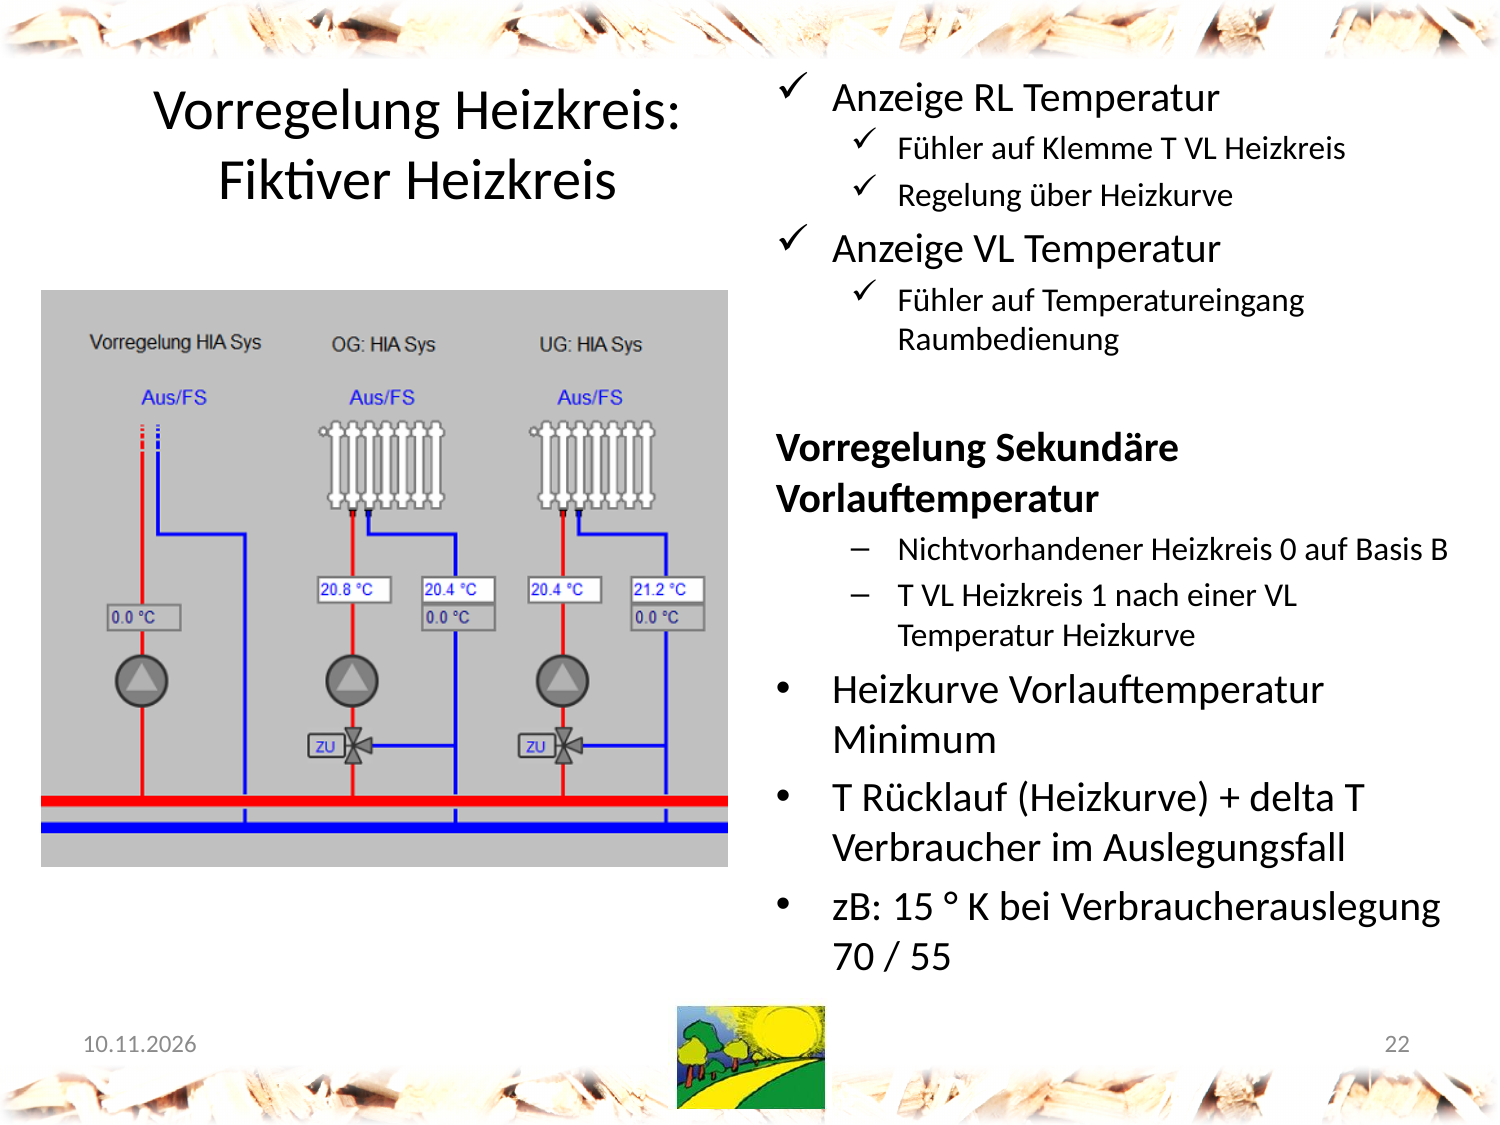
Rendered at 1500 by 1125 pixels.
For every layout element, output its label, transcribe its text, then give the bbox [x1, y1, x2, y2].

picture [31, 998, 1466, 1109]
slide_number 22 [1074, 1012, 1425, 1073]
title Vorregelung Heizkreis: Fiktiver Heizkreis [75, 62, 760, 220]
picture [40, 290, 728, 868]
list Anzeige RL Temperatur Fühler auf Klemme T VL Heizkreis Regelung über Heizkurve Anzeige VL Temperatur Fühler auf Temperatureingang Raumbedienung Vorregelung Sekundäre Vorlauftemperatur Nichtvorhandener Heizkreis 0 auf Basis B T VL Heizkreis 1 nach einer VL Temperatur Heizkurve Heizkurve Vorlauftemperatur Minimum T Rücklauf (Heizkurve) + delta T Verbraucher im Auslegungsfall zB: 15 ° K bei Verbraucherauslegung 70 / 55 [760, 62, 1471, 1035]
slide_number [26, 23, 1476, 36]
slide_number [67, 1012, 418, 1073]
